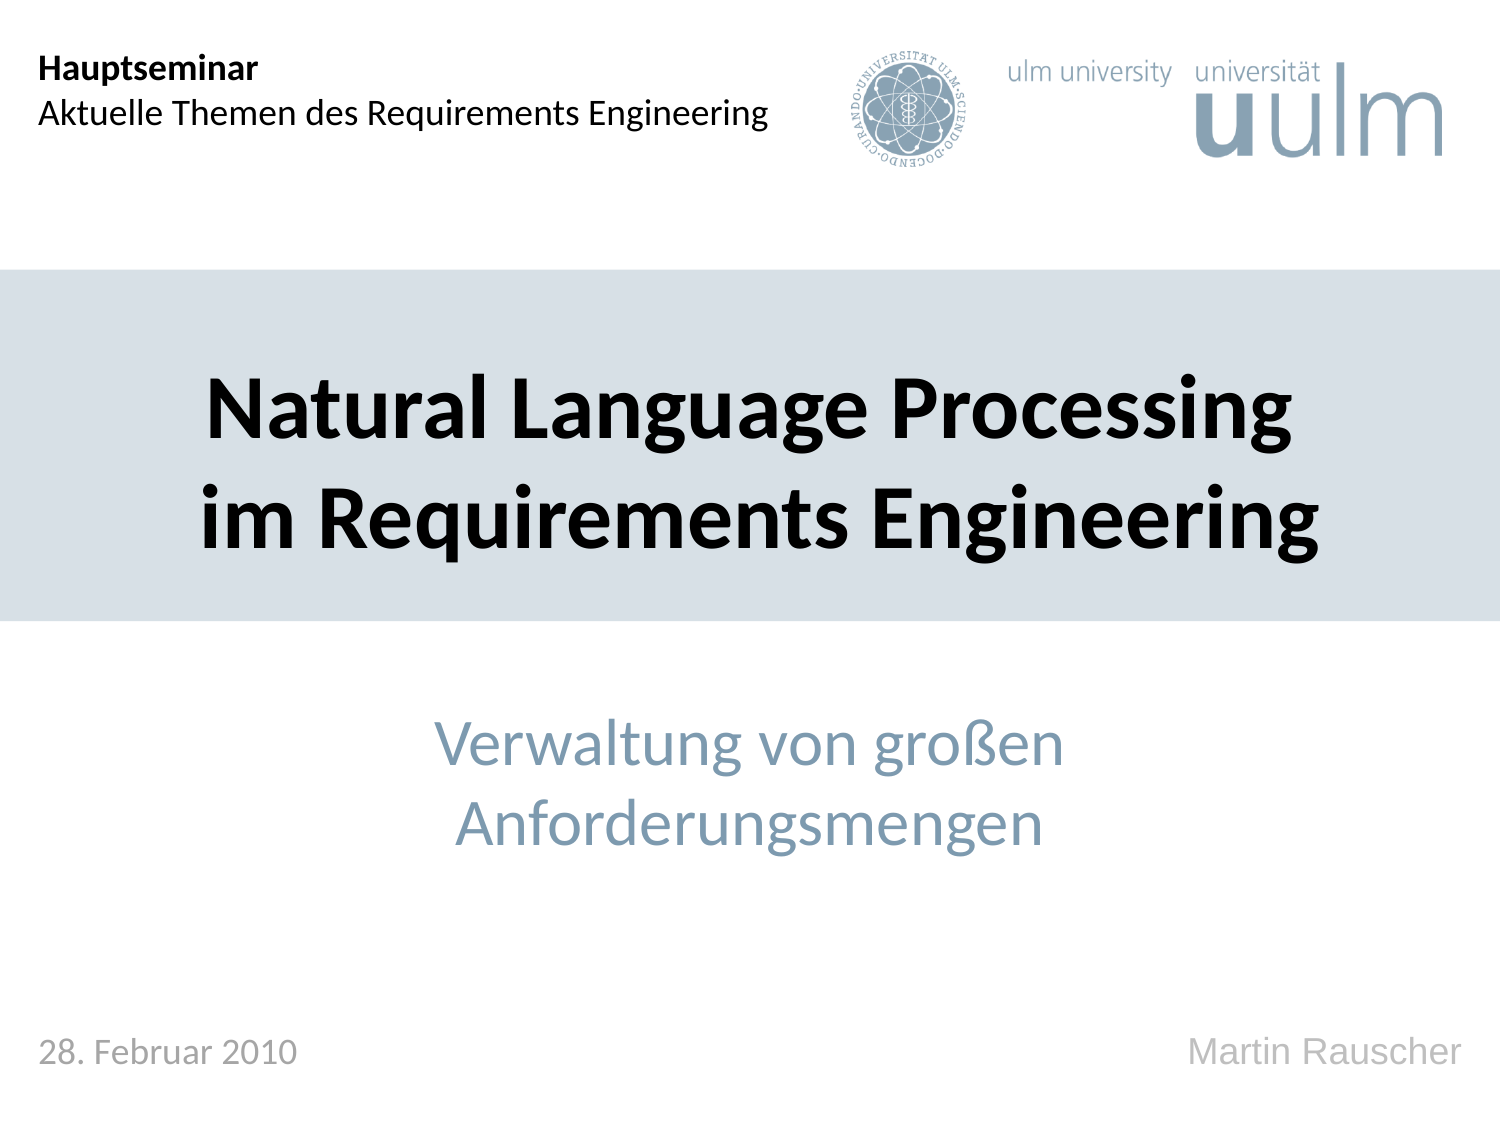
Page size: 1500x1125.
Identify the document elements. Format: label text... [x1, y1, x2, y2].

text_box Hauptseminar Aktuelle Themen des Requirements Engineering [23, 35, 821, 185]
title Natural Language Processing im Requirements Engineering [0, 269, 1500, 645]
text_box 28. Februar 2010 [23, 1019, 539, 1080]
picture [851, 51, 1443, 167]
subtitle Verwaltung von großen Anforderungsmengen [224, 691, 1276, 926]
text_box Martin Rauscher [679, 1019, 1477, 1080]
